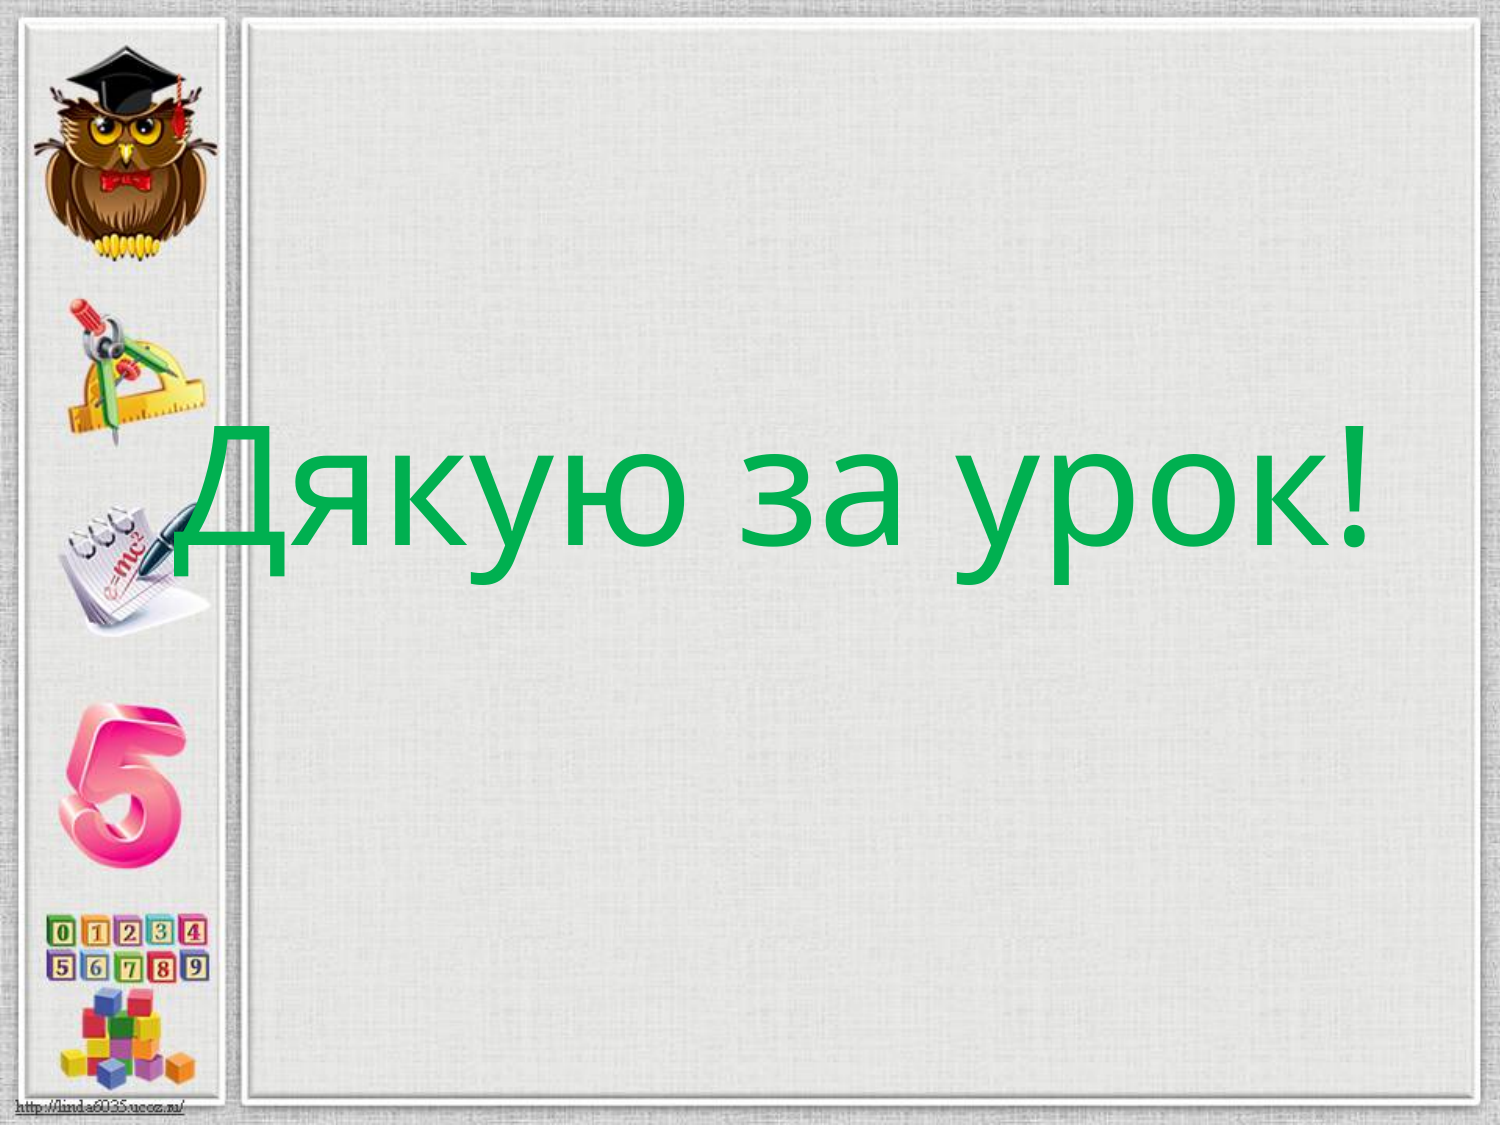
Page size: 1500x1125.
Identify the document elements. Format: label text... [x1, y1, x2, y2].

title Дякую за урок! [100, 385, 1451, 573]
picture [0, 0, 1500, 1125]
